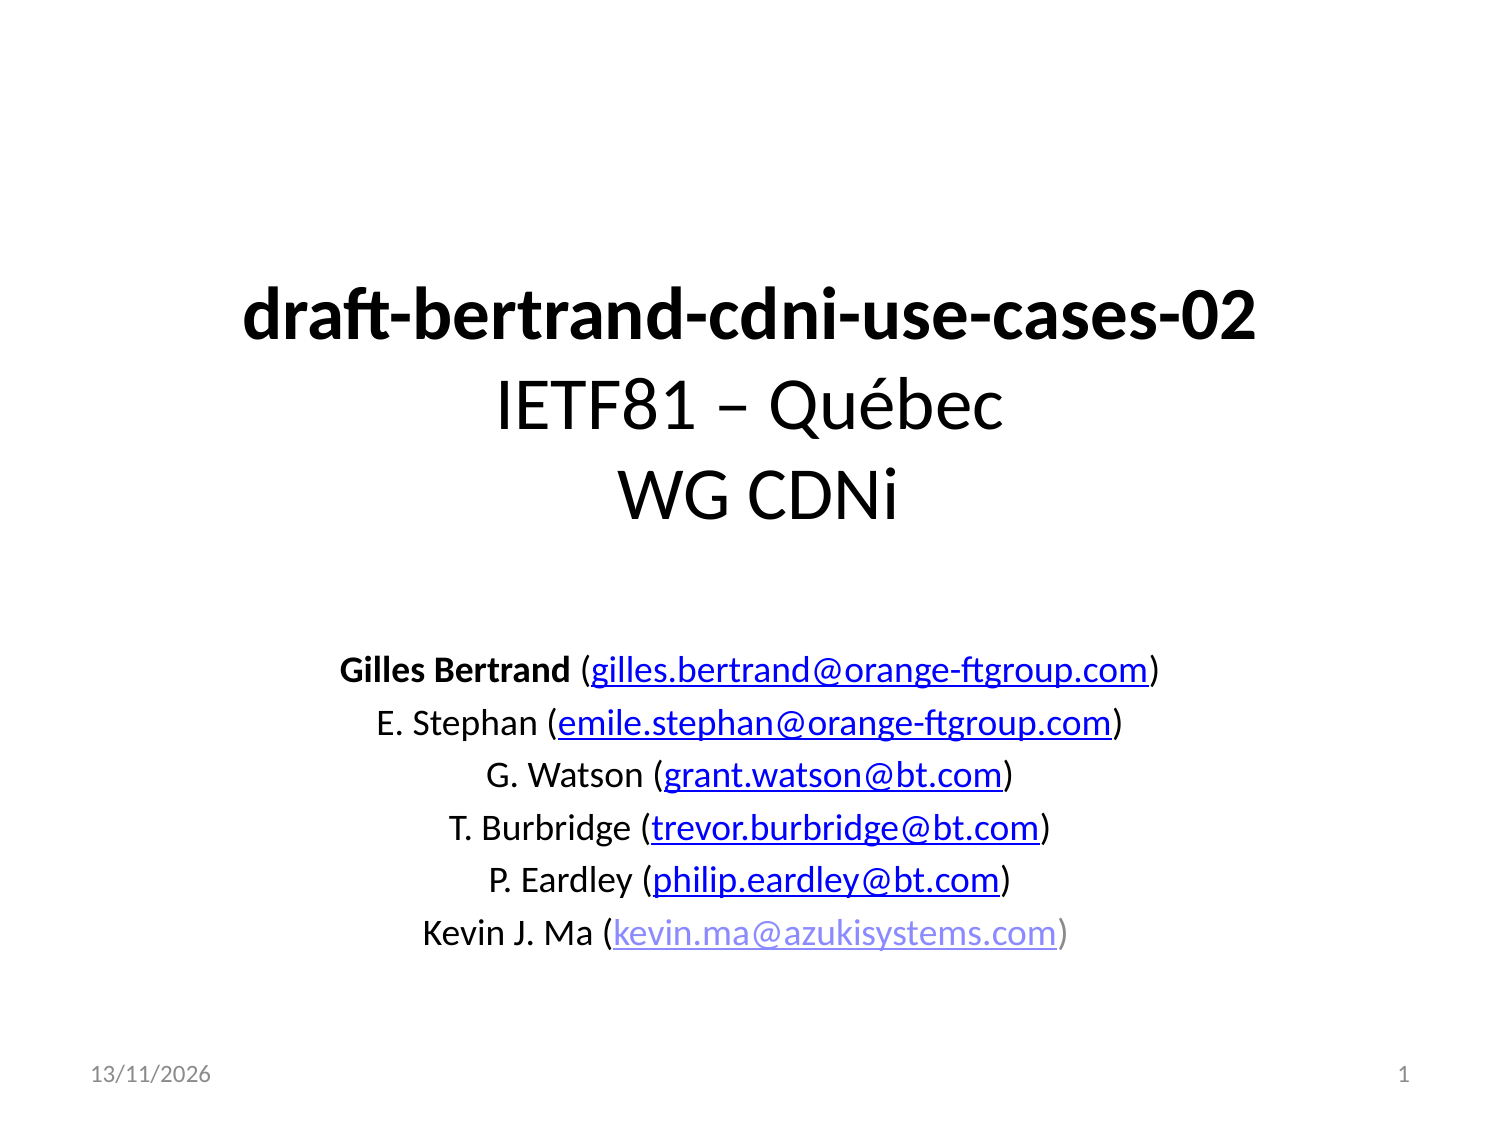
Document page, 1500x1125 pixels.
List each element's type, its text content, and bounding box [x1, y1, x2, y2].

title draft-bertrand-cdni-use-cases-02 IETF81 – Québec WG CDNi [112, 278, 1388, 521]
slide_number 1 [1074, 1042, 1425, 1103]
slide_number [75, 1042, 425, 1103]
subtitle Gilles Bertrand (gilles.bertrand@orange-ftgroup.com) E. Stephan (emile.stephan@orange-ftgroup.com) G. Watson (grant.watson@bt.com) T. Burbridge (trevor.burbridge@bt.com) P. Eardley (philip.eardley@bt.com) Kevin J. Ma (kevin.ma@azukisystems.com) [224, 637, 1276, 953]
